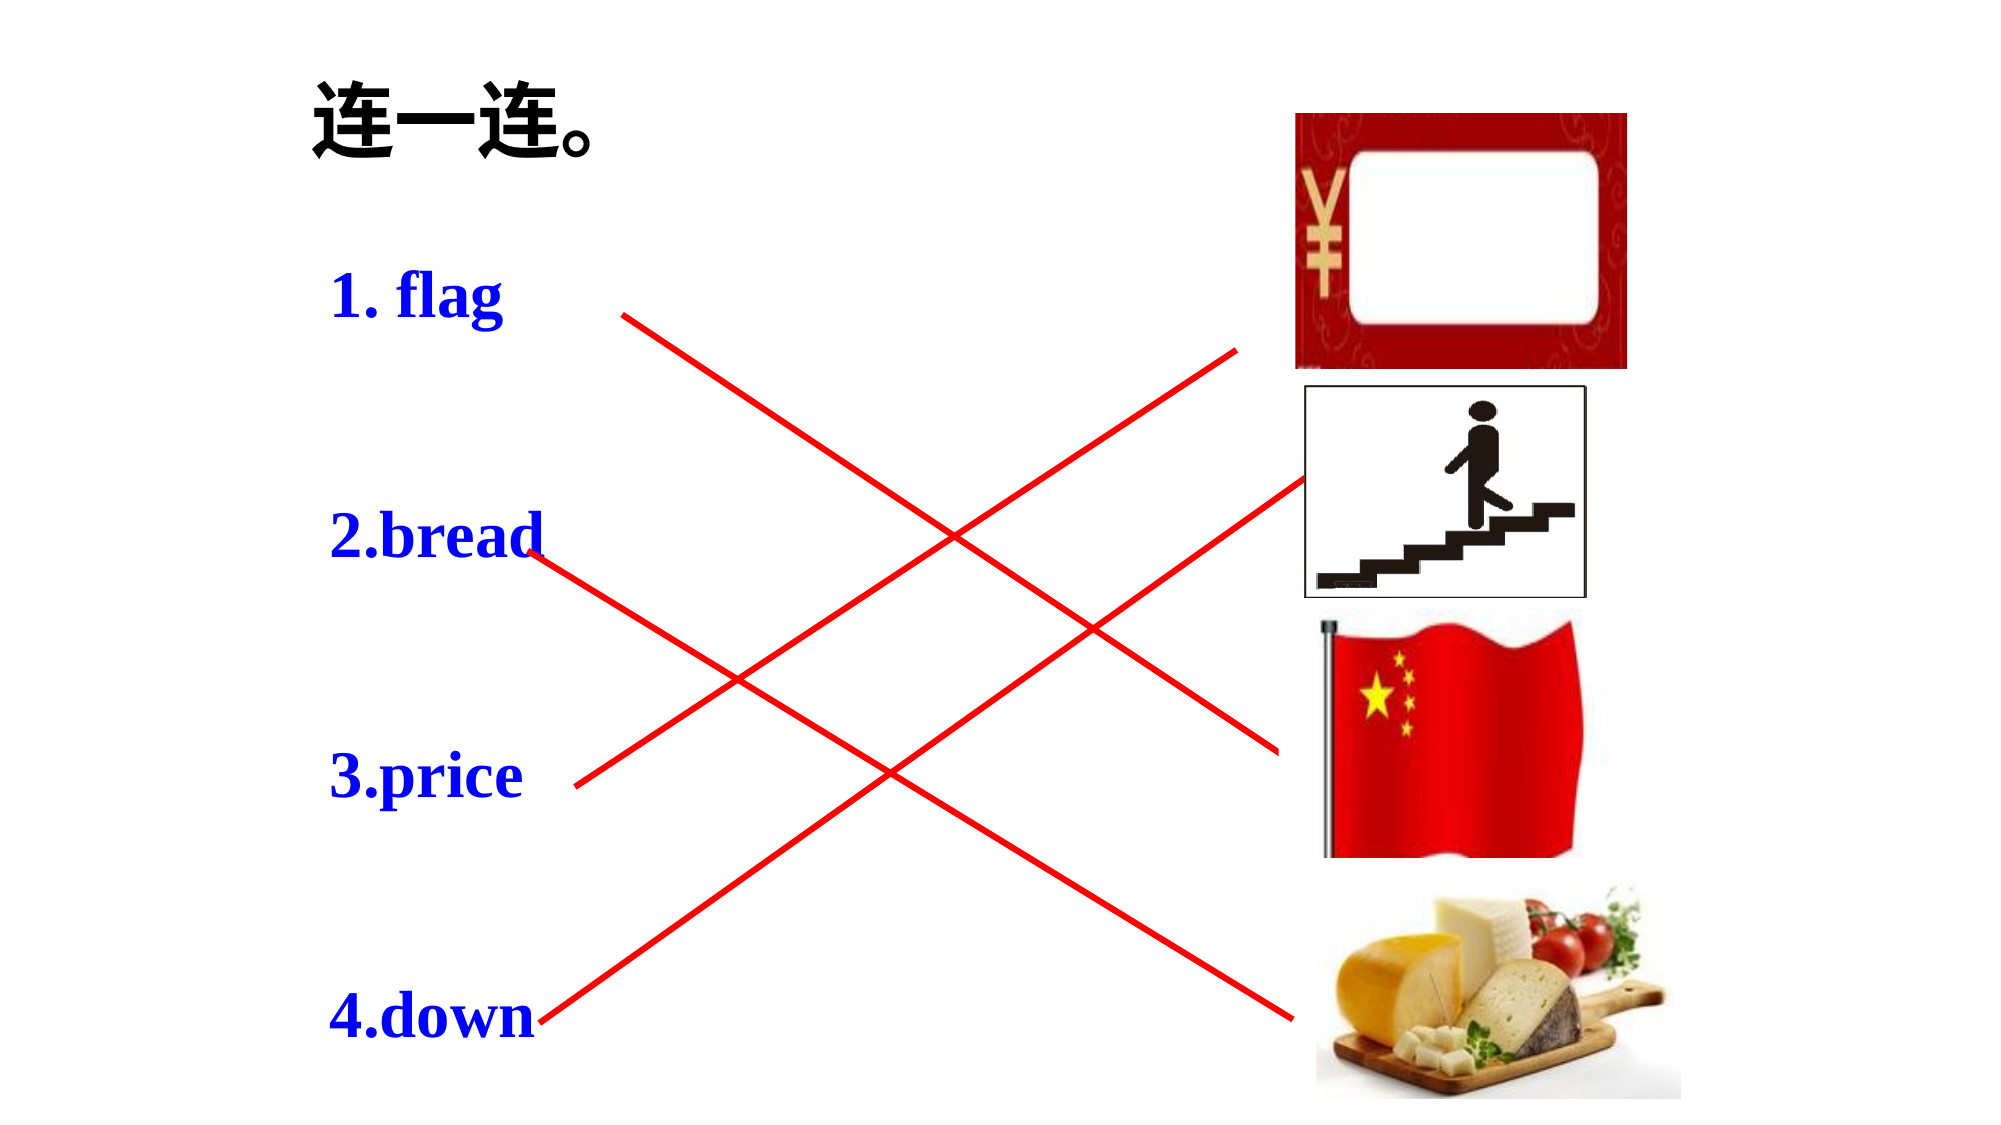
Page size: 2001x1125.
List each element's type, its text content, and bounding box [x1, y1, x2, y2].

picture [1278, 609, 1633, 858]
text_box 1. flag 2.bread 3.price 4.down [315, 243, 823, 1059]
picture [1304, 385, 1587, 598]
text_box 连一连。 [296, 60, 1343, 176]
picture [1295, 113, 1628, 369]
picture [1316, 867, 1681, 1099]
